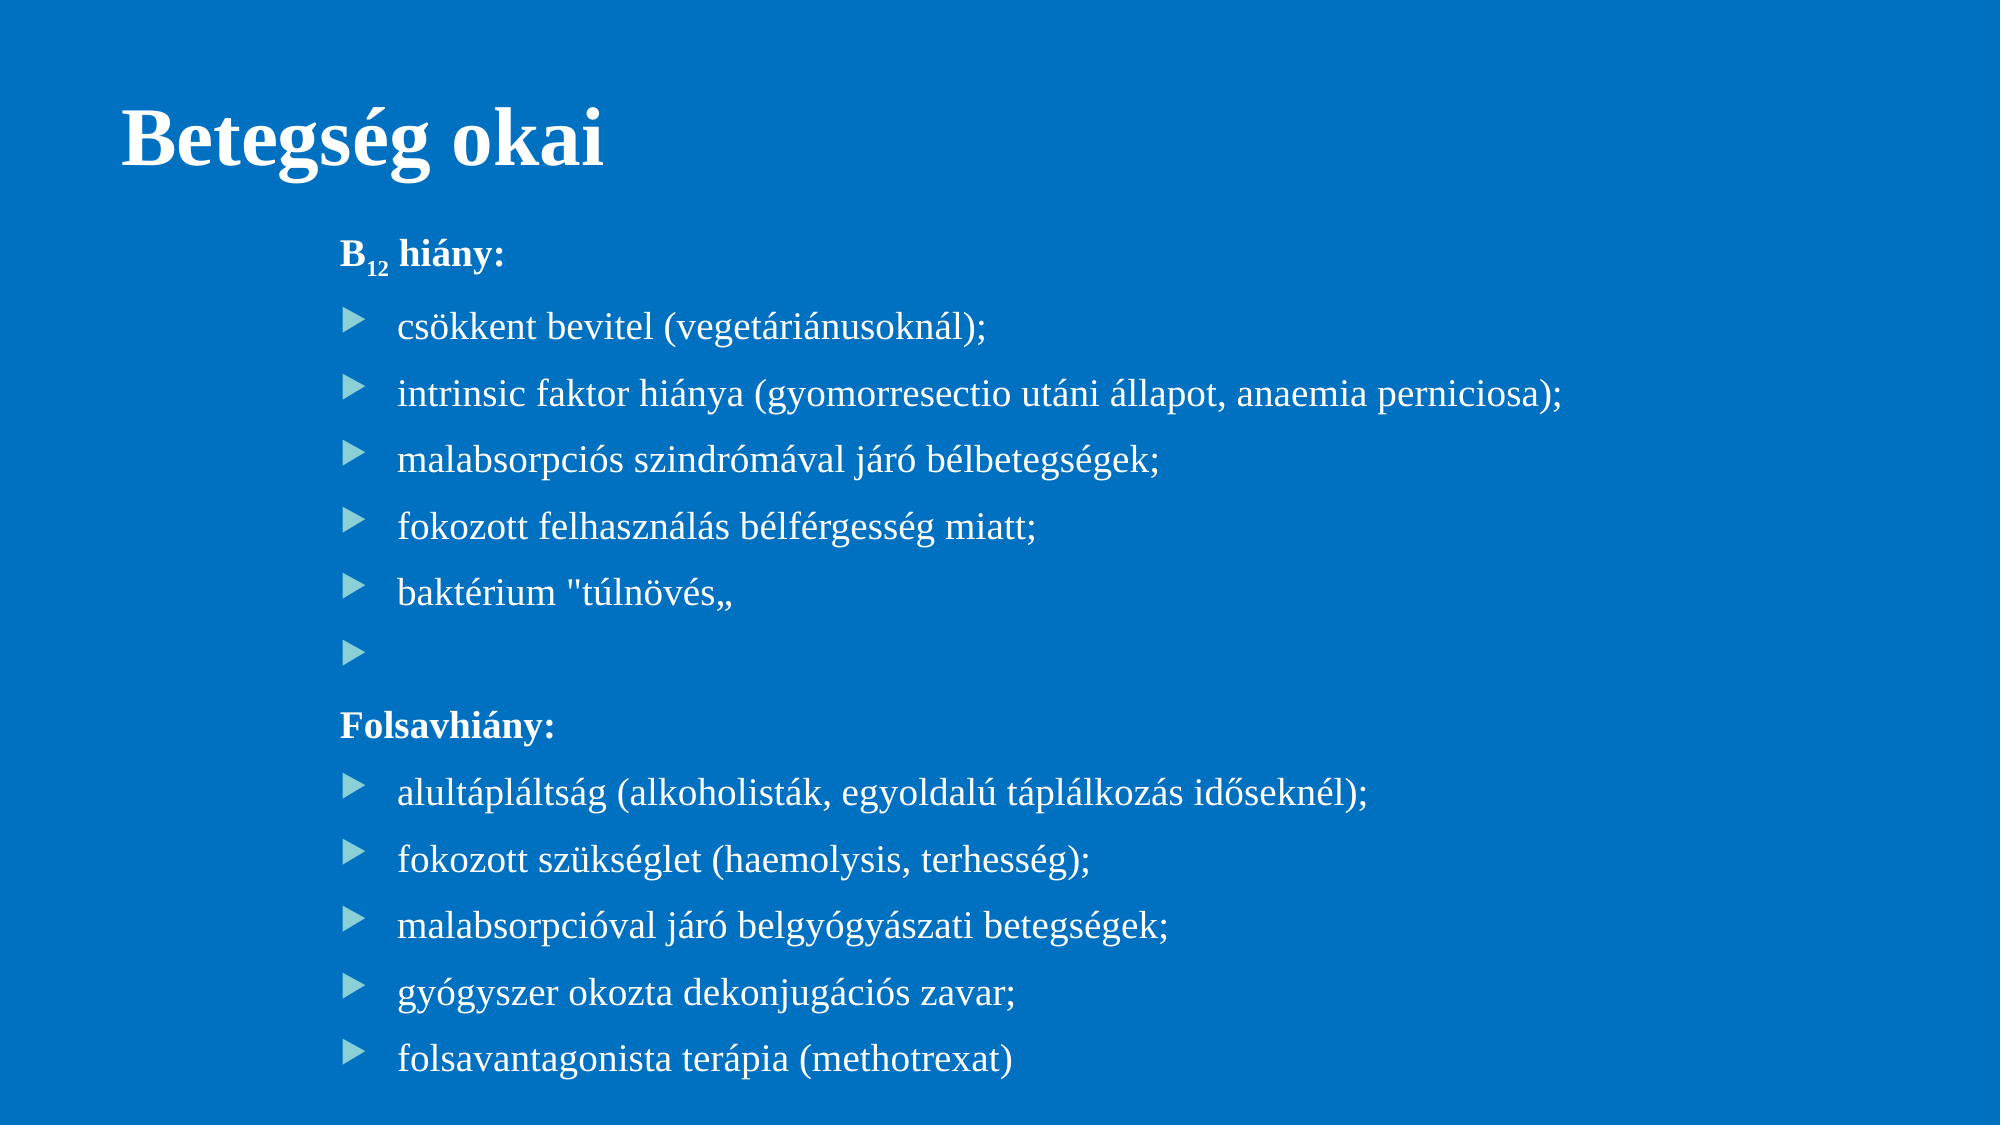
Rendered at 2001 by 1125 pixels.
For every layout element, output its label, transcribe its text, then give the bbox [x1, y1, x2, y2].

list B12 hiány: csökkent bevitel (vegetáriánusoknál); intrinsic faktor hiánya (gyomorresectio utáni állapot, anaemia perniciosa); malabsorpciós szindrómával járó bélbetegségek; fokozott felhasználás bélférgesség miatt; baktérium "túlnövés„ Folsavhiány: alultápláltság (alkoholisták, egyoldalú táplálkozás időseknél); fokozott szükséglet (haemolysis, terhesség); malabsorpcióval járó belgyógyászati betegségek; gyógyszer okozta dekonjugációs zavar; folsavantagonista terápia (methotrexat) [324, 219, 1675, 1094]
title Betegség okai [106, 74, 1649, 304]
